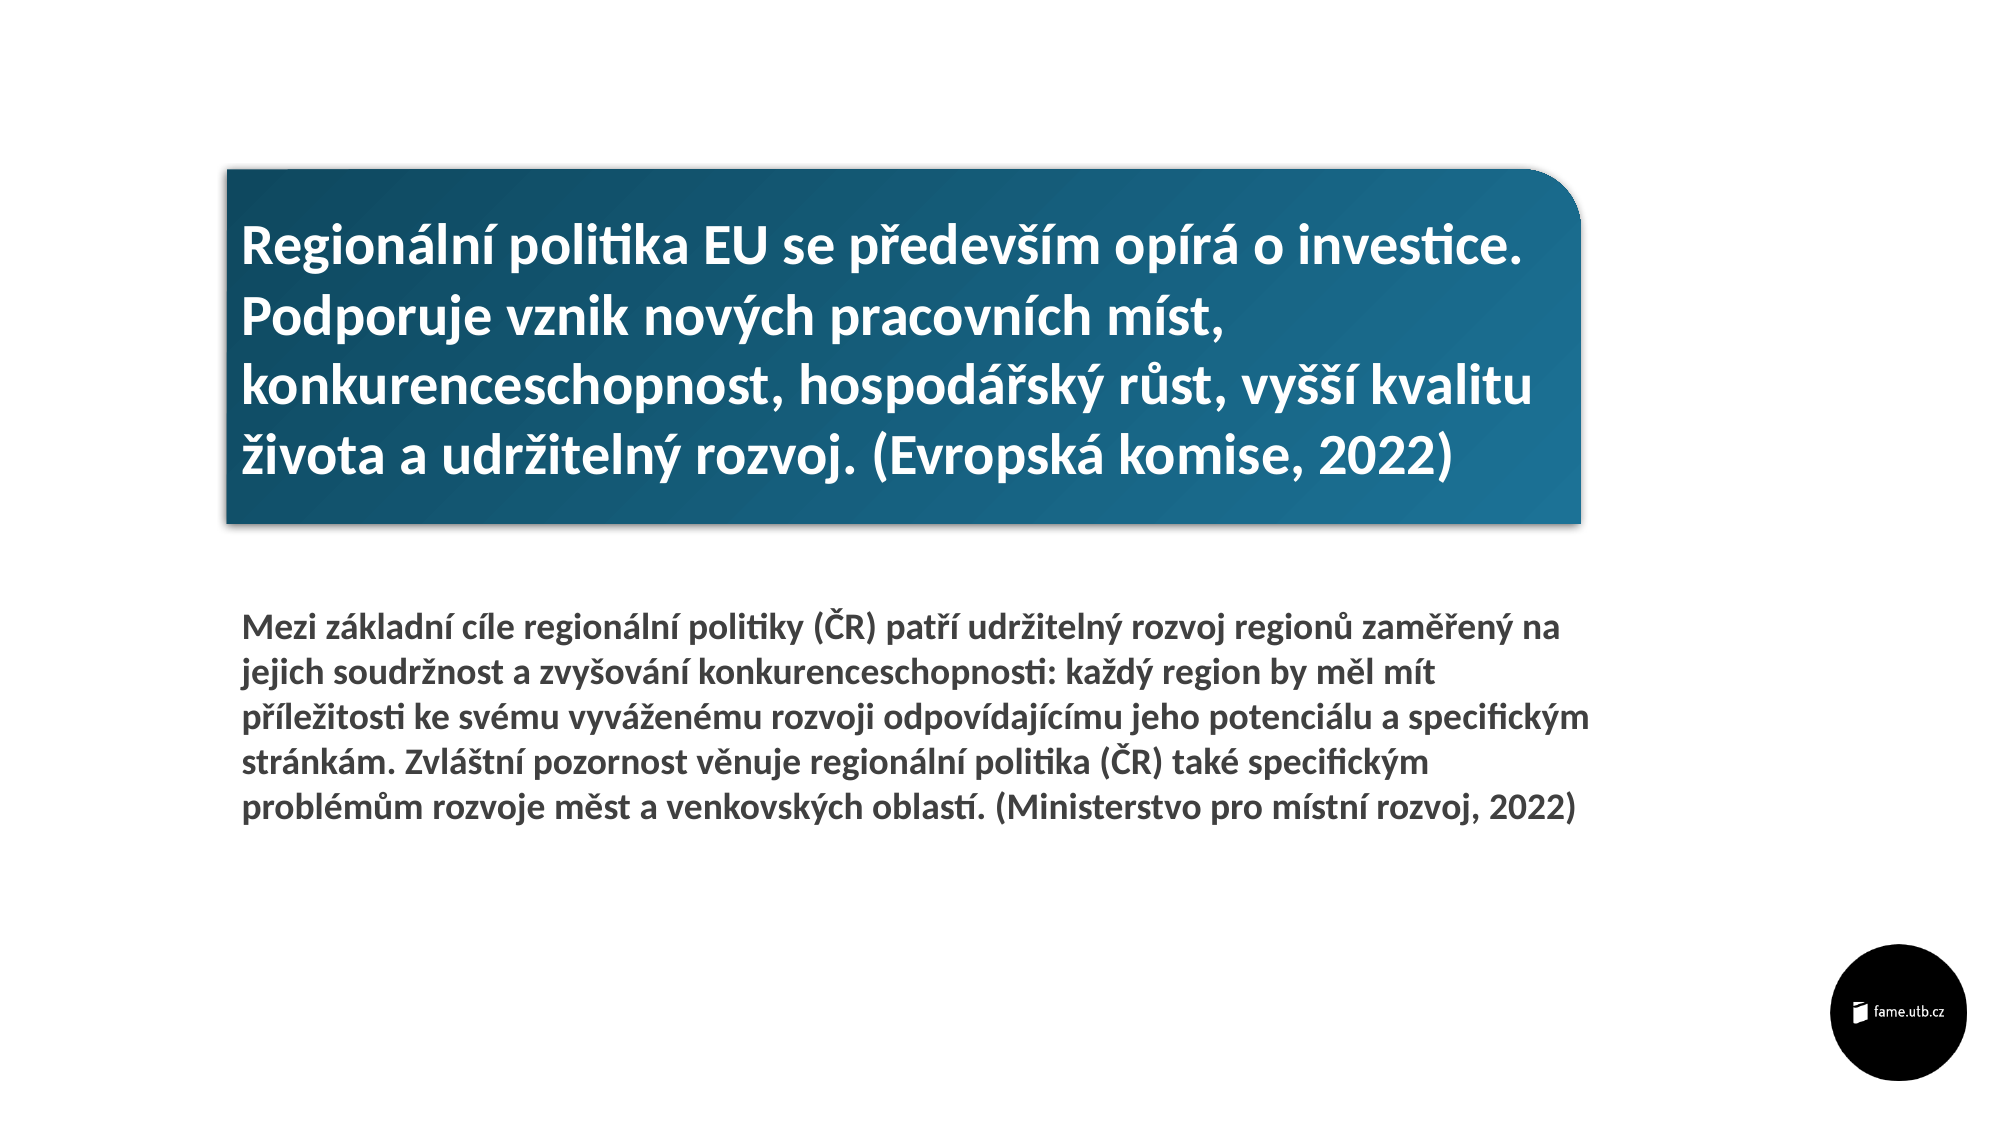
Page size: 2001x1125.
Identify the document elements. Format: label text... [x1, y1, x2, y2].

picture [1830, 944, 1967, 1081]
text_box Regionální politika EU se především opírá o investice. Podporuje vznik nových pracovních míst, konkurenceschopnost, hospodářský růst, vyšší kvalitu života a udržitelný rozvoj. (Evropská komise, 2022) [226, 169, 1581, 524]
text_box Mezi základní cíle regionální politiky (ČR) patří udržitelný rozvoj regionů zaměřený na jejich soudržnost a zvyšování konkurenceschopnosti: každý region by měl mít příležitosti ke svému vyváženému rozvoji odpovídajícímu jeho potenciálu a specifickým stránkám. Zvláštní pozornost věnuje regionální politika (ČR) také specifickým problémům rozvoje měst a venkovských oblastí. (Ministerstvo pro místní rozvoj, 2022) [226, 594, 1616, 924]
